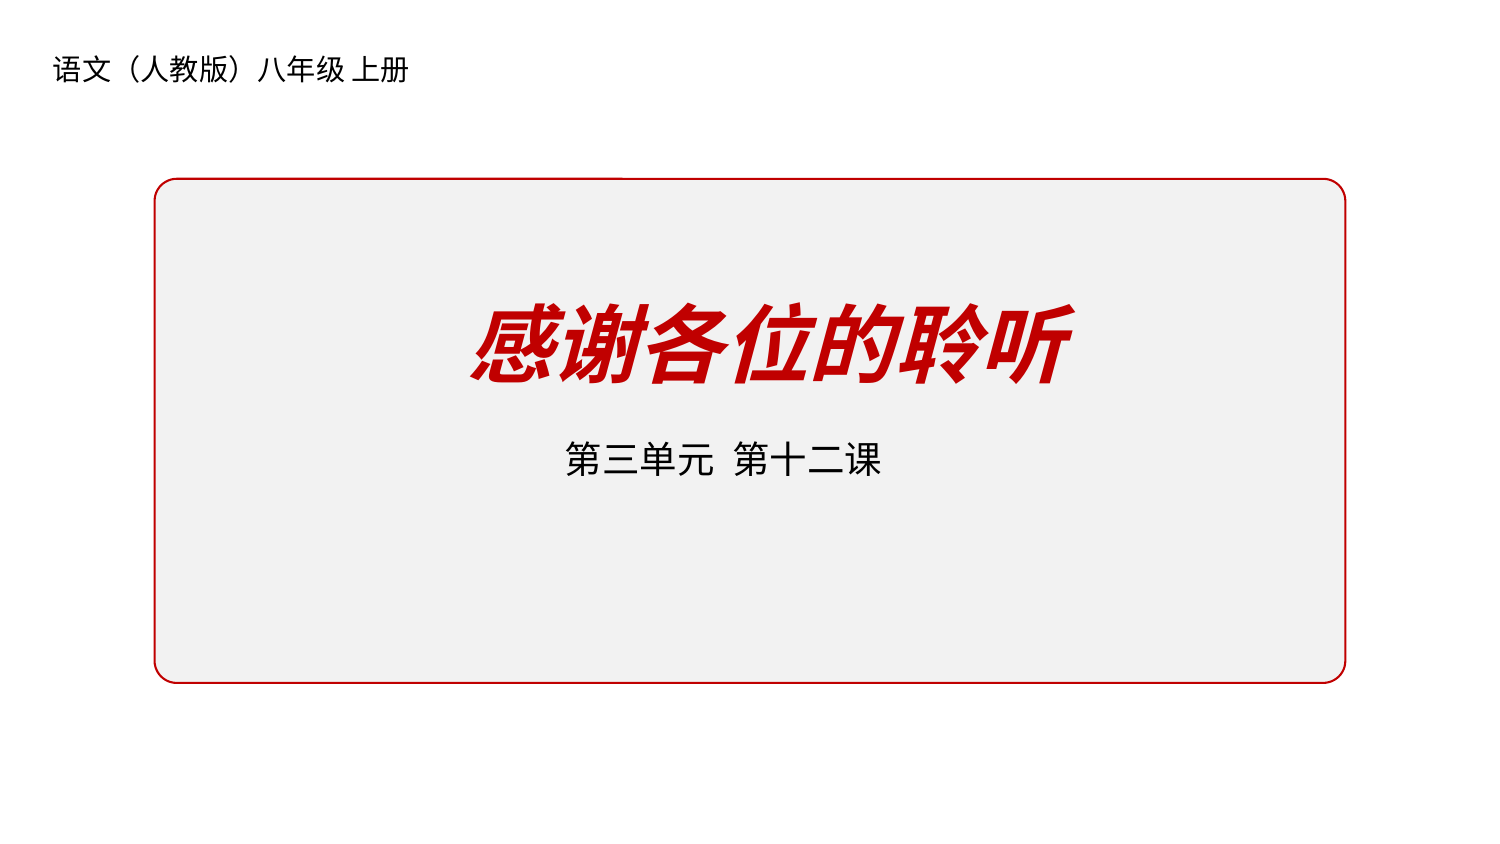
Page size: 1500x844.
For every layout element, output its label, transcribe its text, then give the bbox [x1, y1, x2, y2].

text_box [153, 177, 1347, 684]
text_box 语文（人教版）八年级 上册 [41, 45, 430, 92]
text_box 第三单元 第十二课 [553, 430, 979, 488]
text_box 感谢各位的聆听 [381, 285, 1152, 399]
